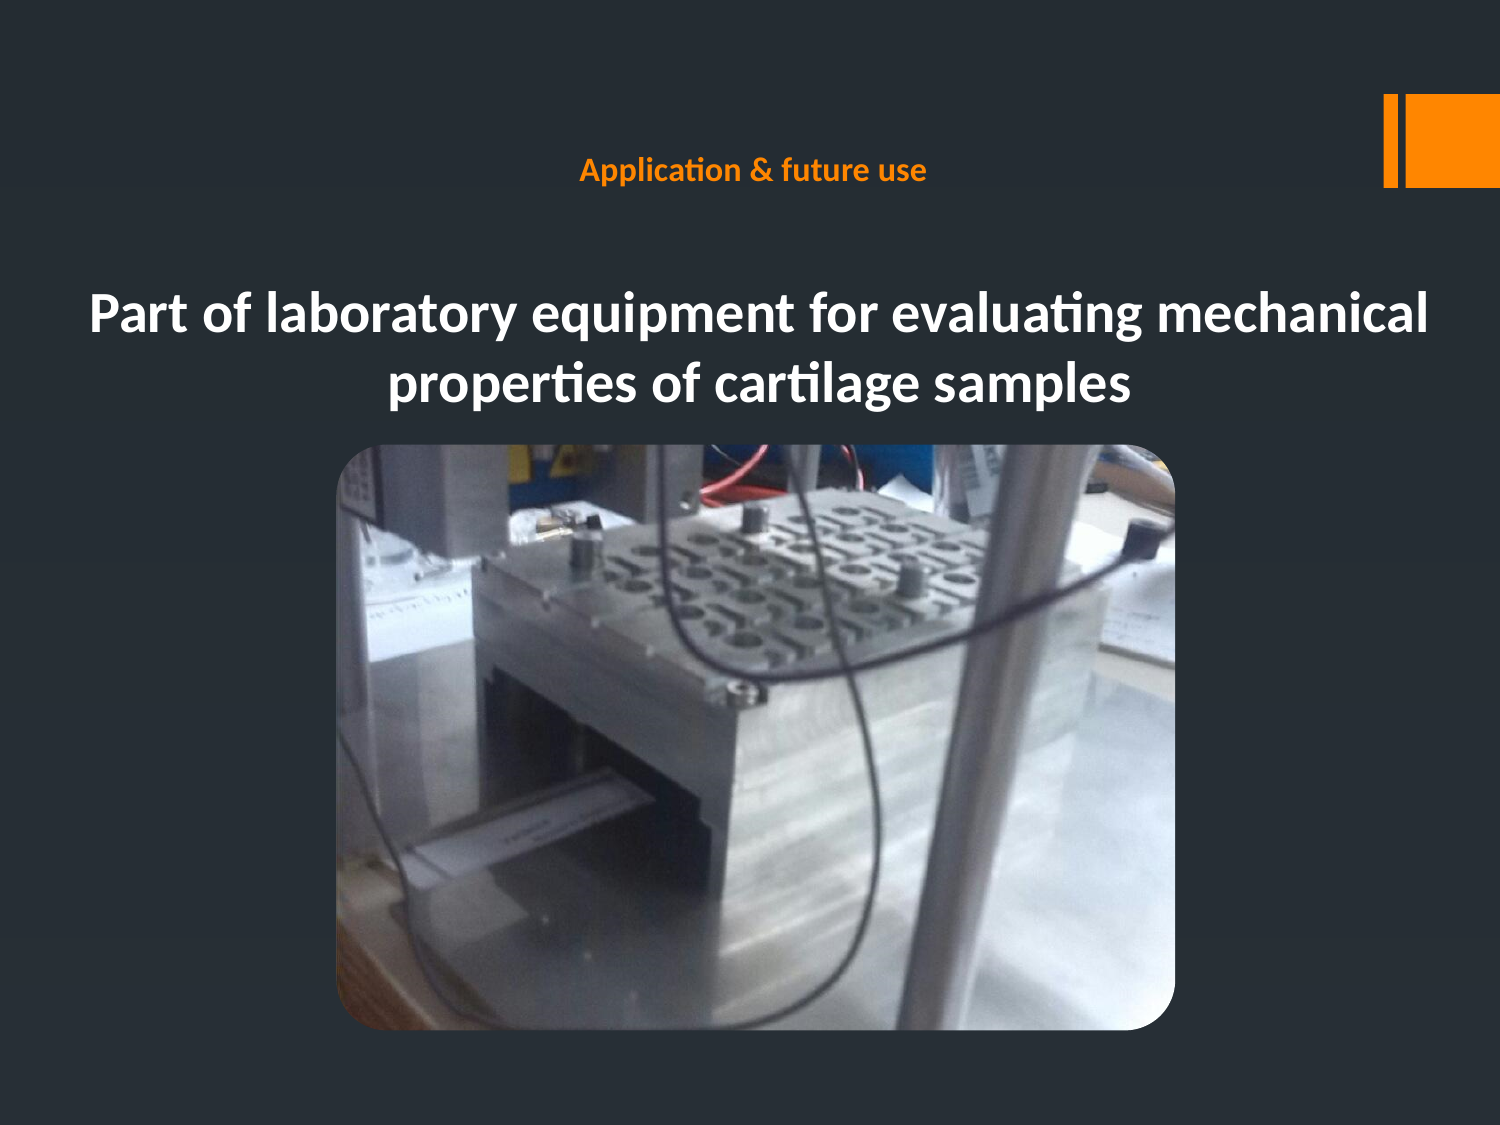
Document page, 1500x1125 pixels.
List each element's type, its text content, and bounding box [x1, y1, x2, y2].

picture [335, 444, 1176, 1031]
subtitle Part of laboratory equipment for evaluating mechanical properties of cartilage samples [18, 267, 1500, 1106]
title Application & future use [53, 90, 1454, 197]
